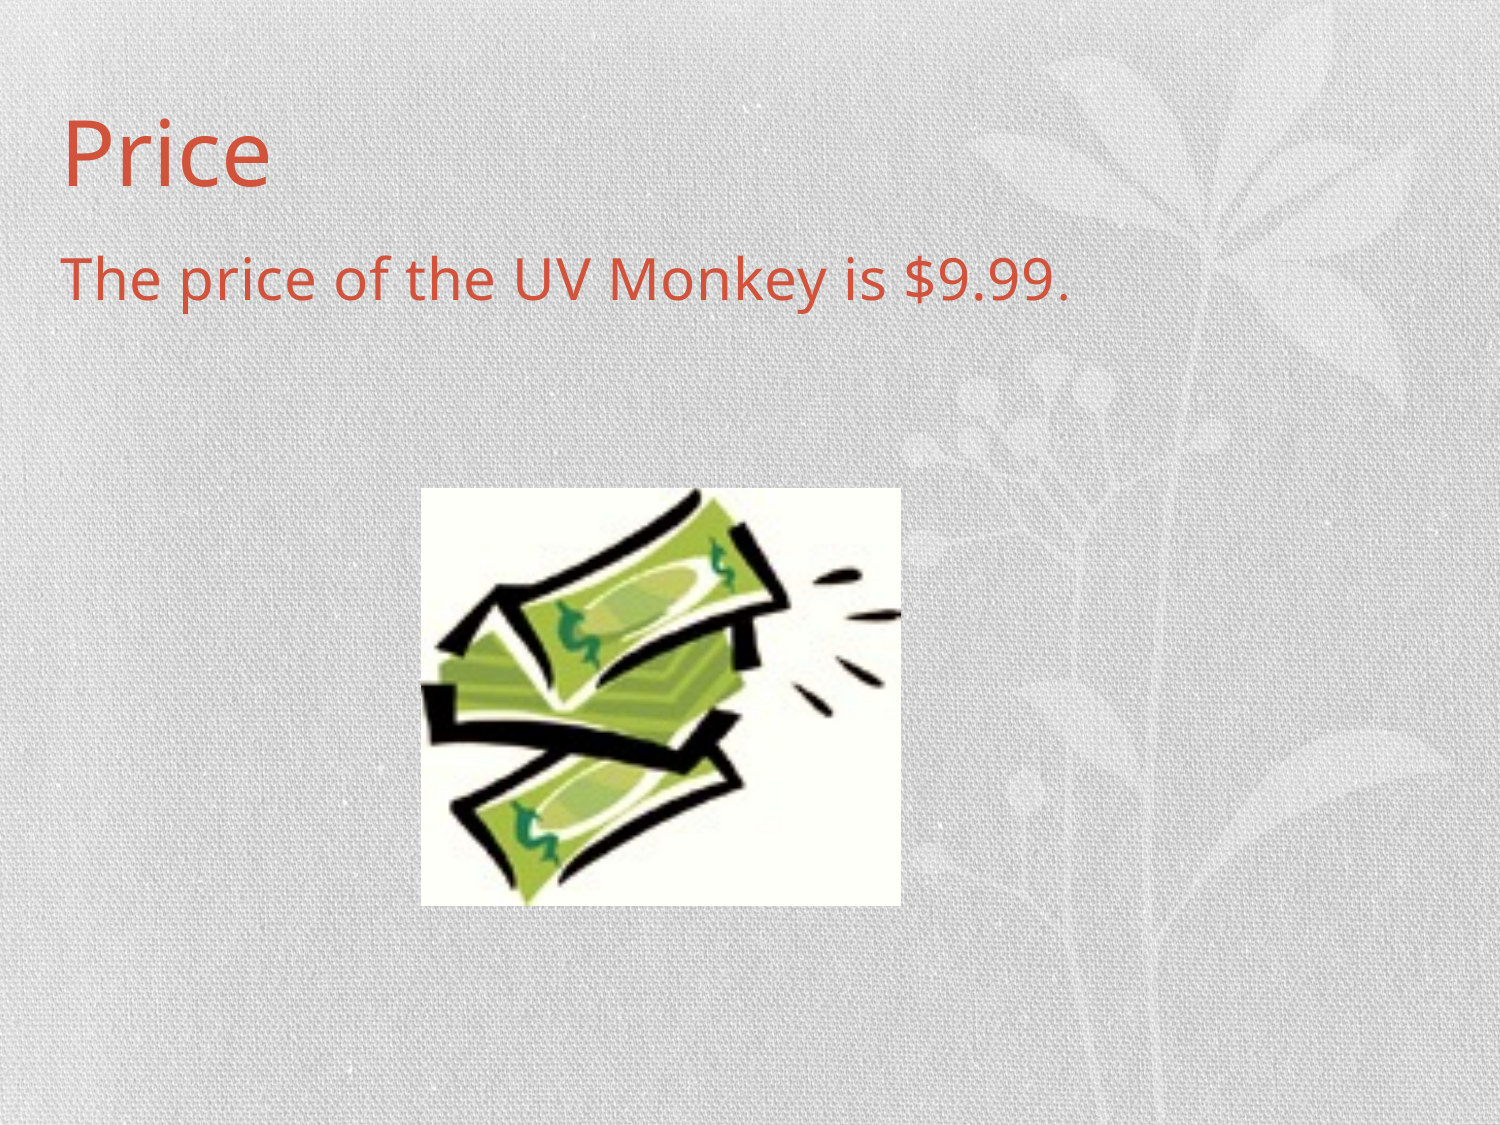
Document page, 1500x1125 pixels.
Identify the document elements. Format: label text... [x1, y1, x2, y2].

title Price [45, 37, 1455, 213]
list The price of the UV Monkey is $9.99. [45, 234, 1455, 1023]
picture [420, 488, 902, 907]
